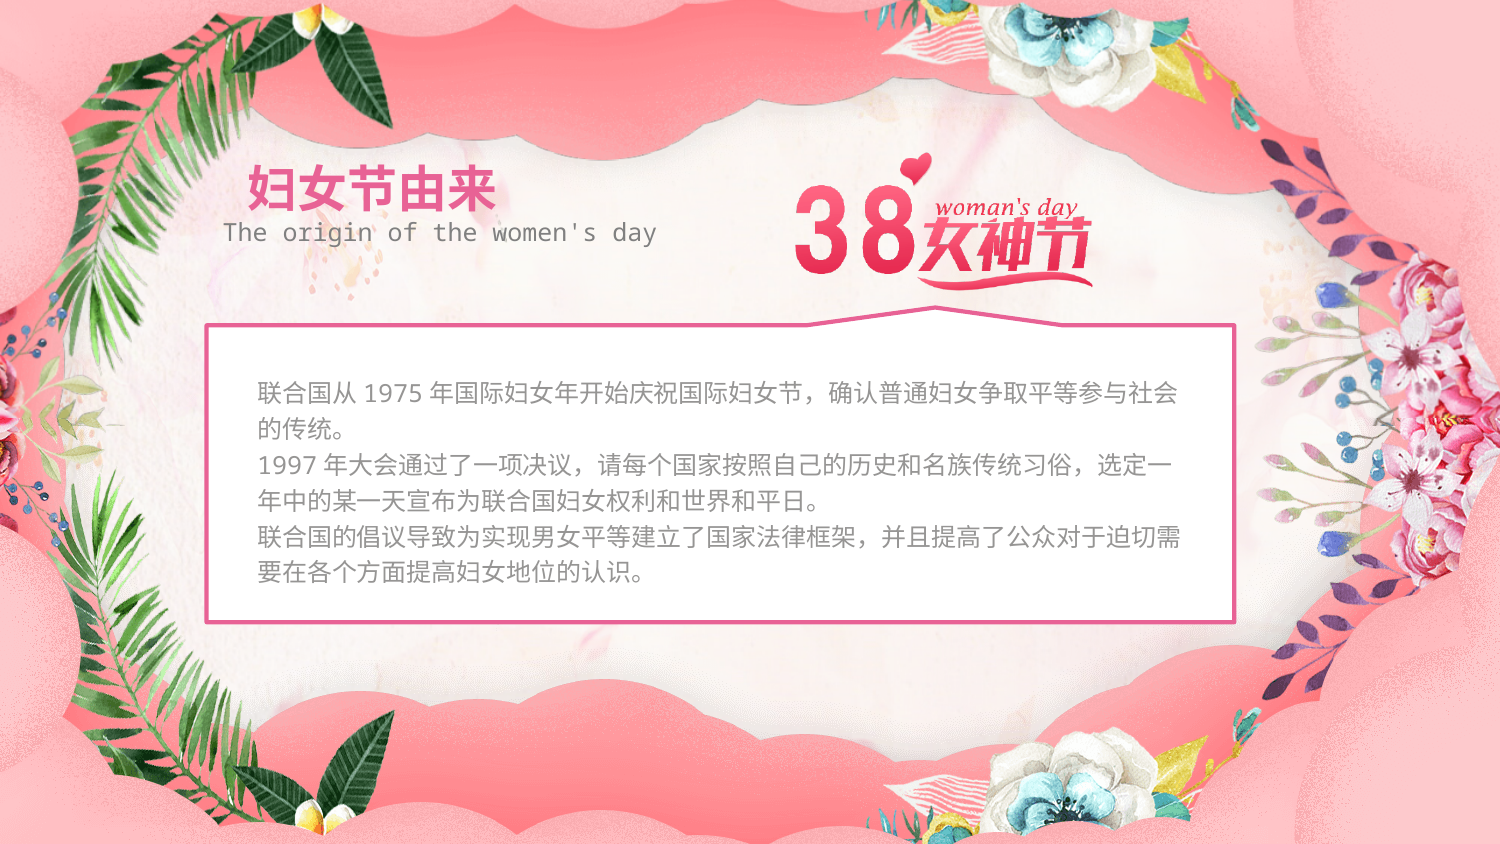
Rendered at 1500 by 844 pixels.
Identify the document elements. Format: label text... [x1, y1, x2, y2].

text_box [204, 322, 1237, 625]
text_box 联合国从1975年国际妇女年开始庆祝国际妇女节，确认普通妇女争取平等参与社会的传统。 1997年大会通过了一项决议，请每个国家按照自己的历史和名族传统习俗，选定一年中的某一天宣布为联合国妇女权利和世界和平日。 联合国的倡议导致为实现男女平等建立了国家法律框架，并且提高了公众对于迫切需要在各个方面提高妇女地位的认识。 [242, 364, 1199, 595]
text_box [229, 149, 646, 256]
picture [0, 0, 1500, 844]
